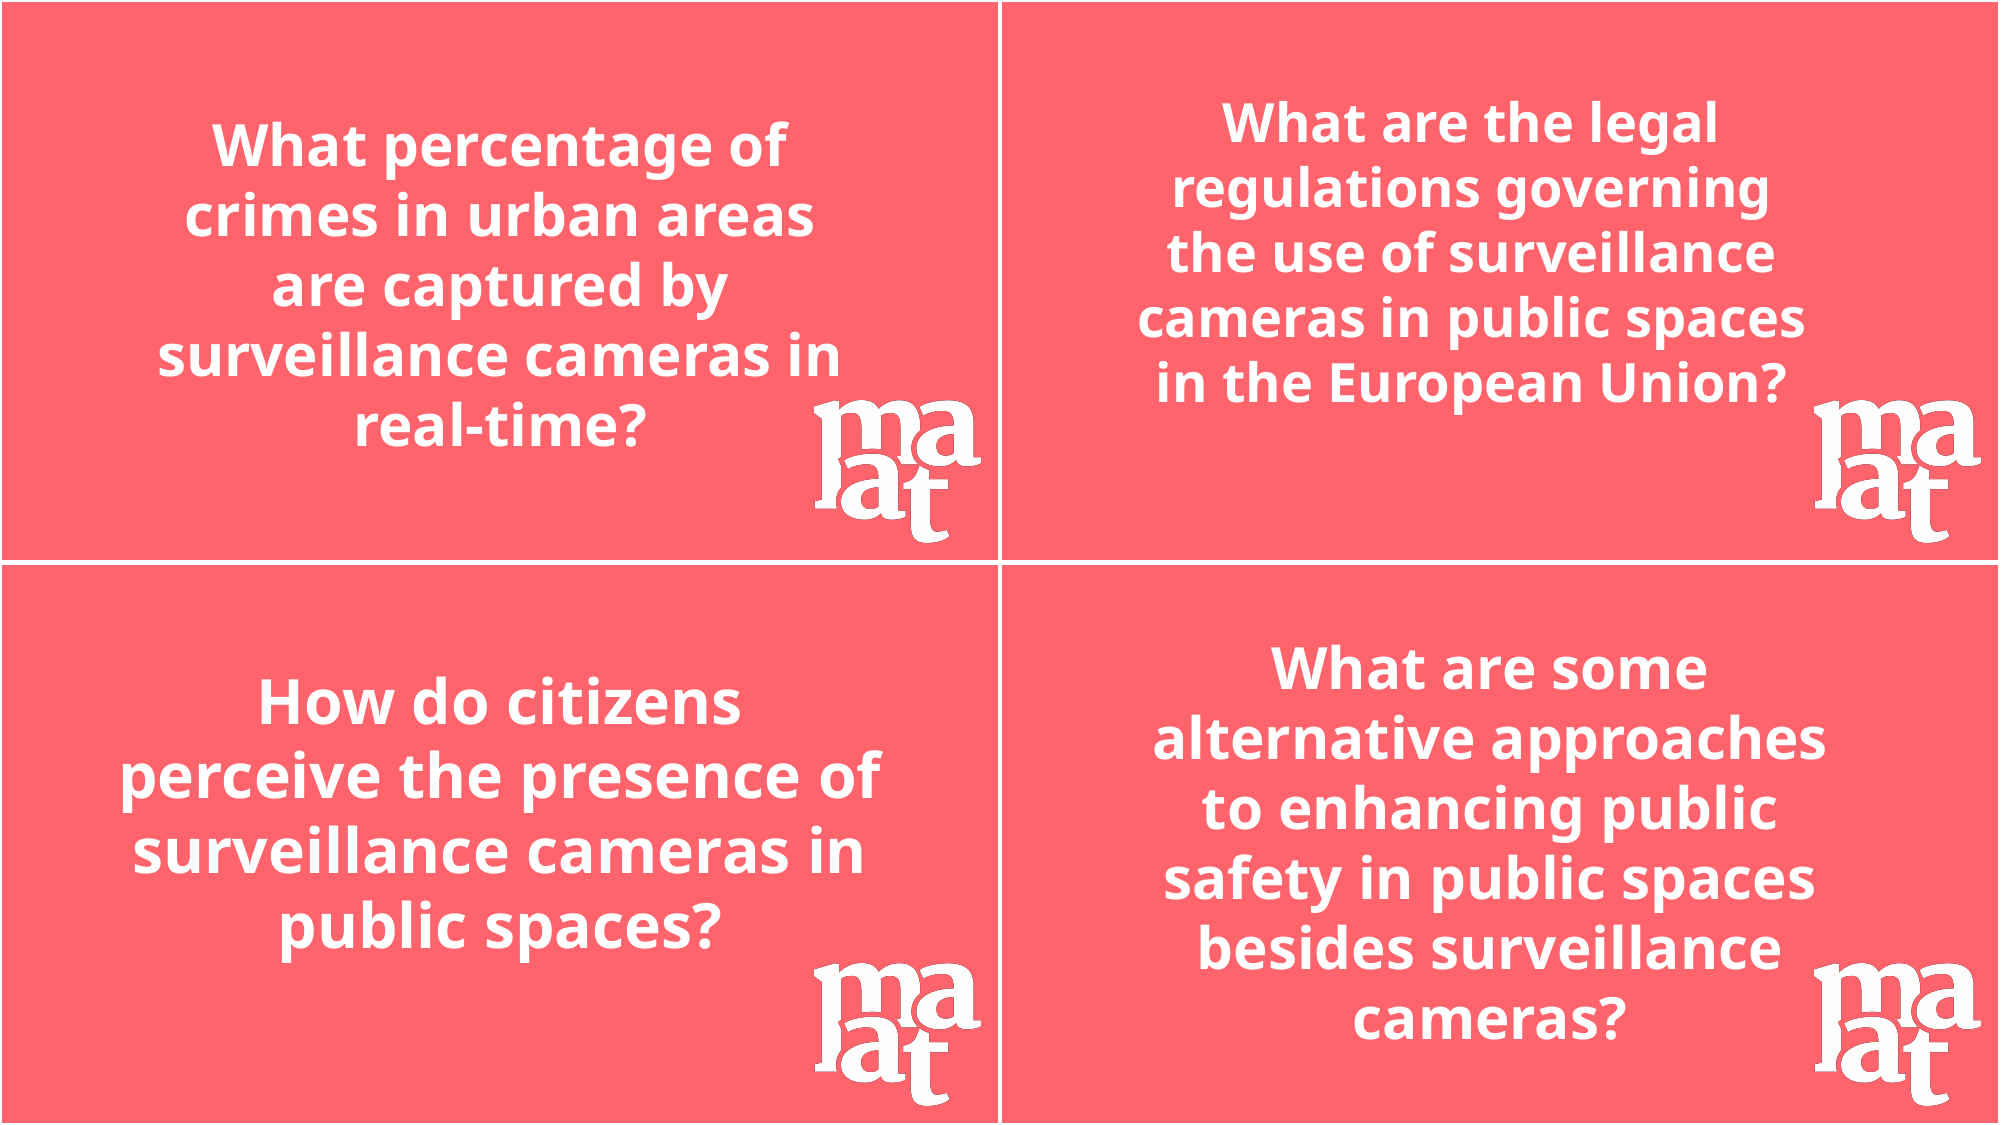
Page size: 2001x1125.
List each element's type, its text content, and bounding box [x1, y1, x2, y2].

picture [1814, 400, 1981, 544]
text_box How do citizens perceive the presence of surveillance cameras in public spaces? [102, 654, 898, 969]
text_box [998, 561, 2000, 1125]
picture [1814, 962, 1981, 1106]
text_box [0, 561, 998, 1125]
text_box What are the legal regulations governing the use of surveillance cameras in public spaces in the European Union? [1118, 80, 1826, 421]
text_box [998, 0, 2000, 561]
text_box [0, 0, 998, 561]
picture [814, 962, 981, 1106]
text_box What are some alternative approaches to enhancing public safety in public spaces besides surveillance cameras? [1128, 624, 1852, 1059]
picture [814, 400, 981, 544]
text_box What percentage of crimes in urban areas are captured by surveillance cameras in real-time? [118, 101, 882, 466]
